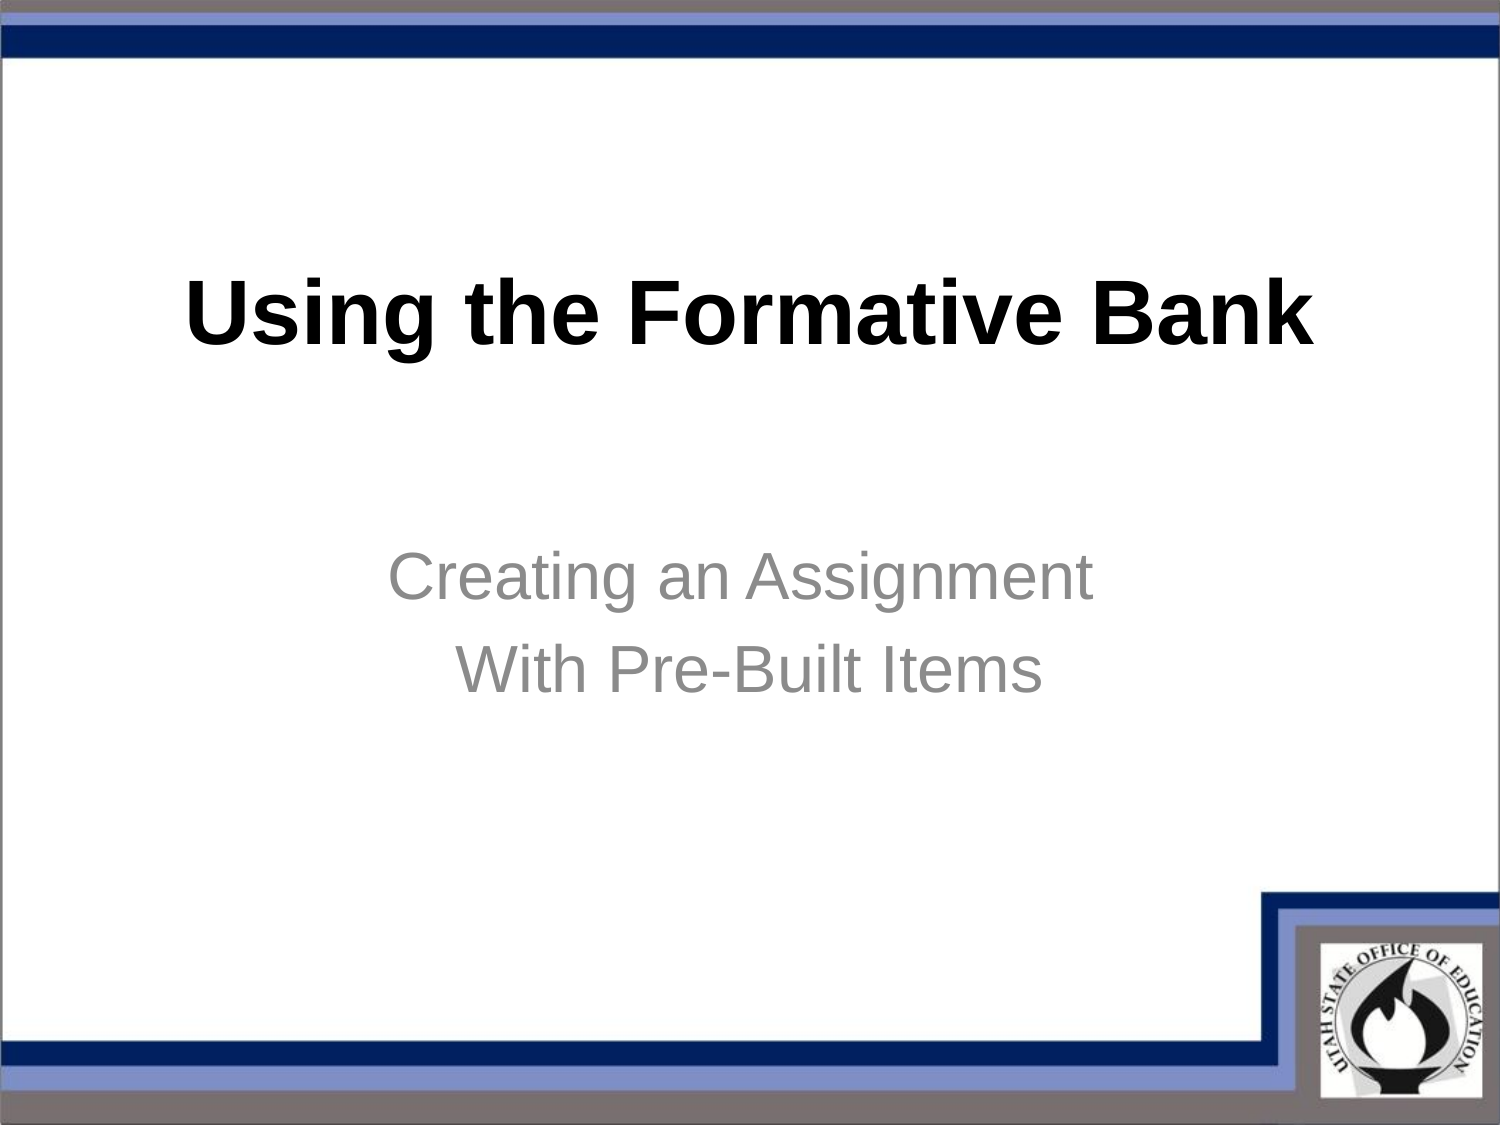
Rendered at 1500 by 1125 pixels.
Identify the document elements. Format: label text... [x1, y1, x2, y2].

title Using the Formative Bank [112, 187, 1388, 429]
subtitle Creating an Assignment With Pre-Built Items [225, 525, 1275, 813]
picture [0, 0, 1500, 1125]
